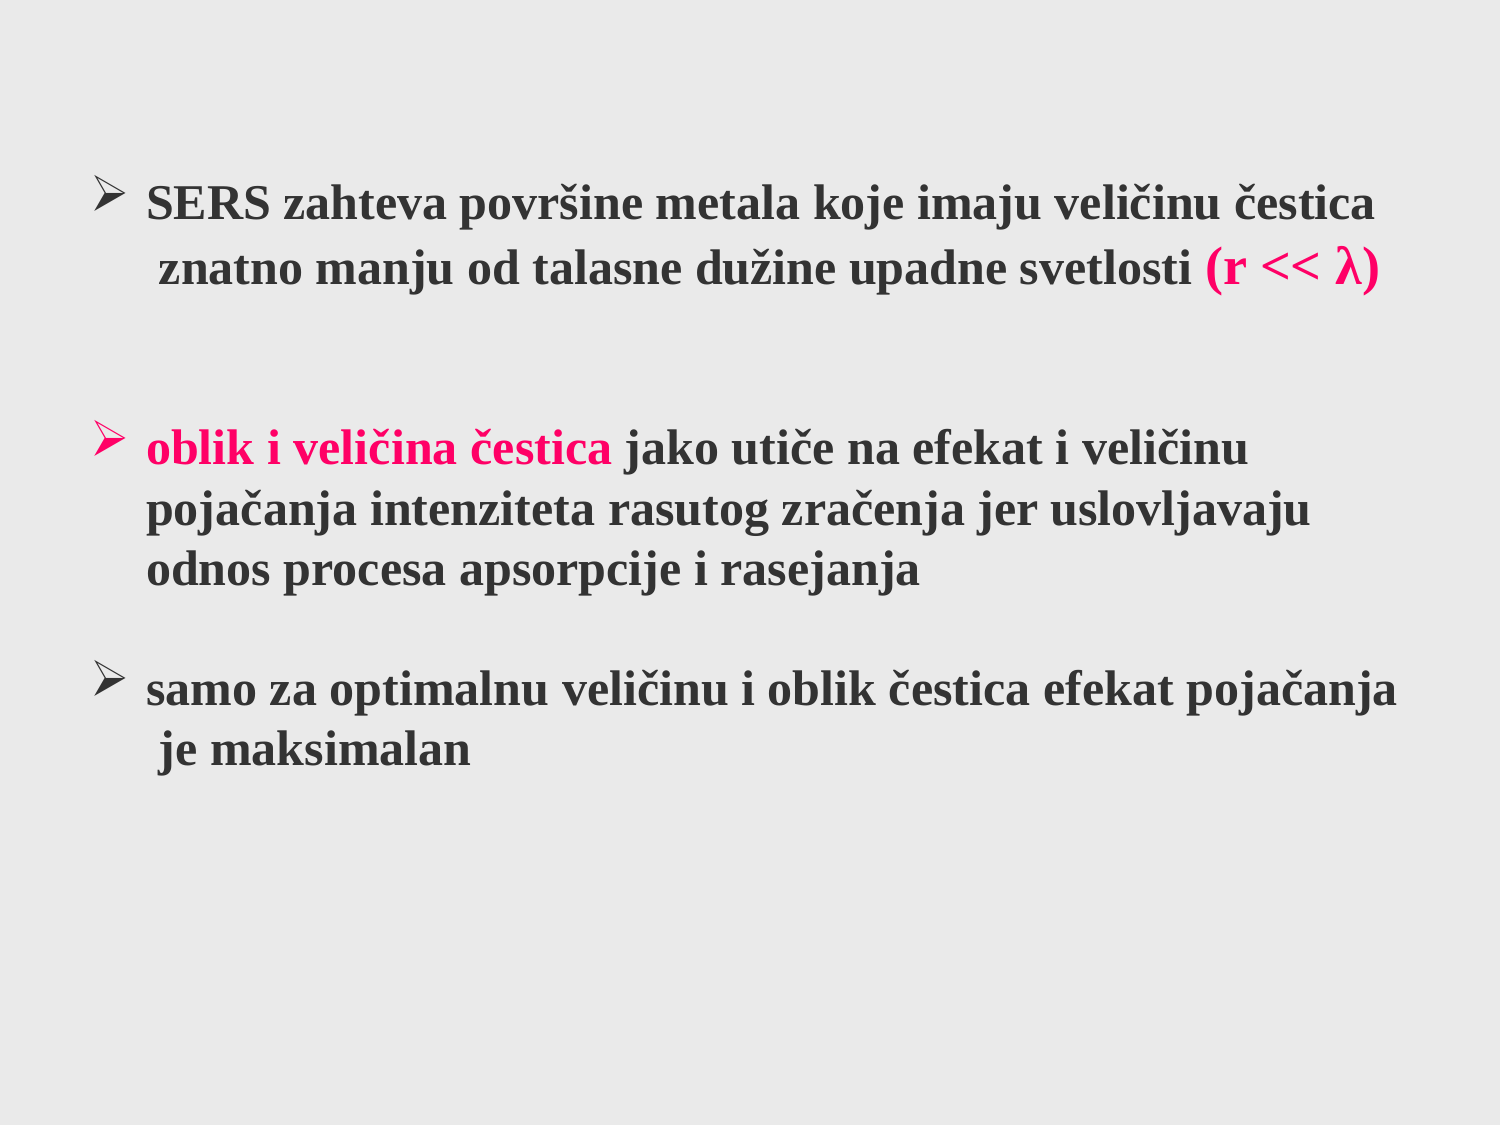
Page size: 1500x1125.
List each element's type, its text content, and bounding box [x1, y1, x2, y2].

list SERS zahteva površine metala koje imaju veličinu čestica znatno manju od talasne dužine upadne svetlosti (r << λ) oblik i veličina čestica jako utiče na efekat i veličinu pojačanja intenziteta rasutog zračenja jer uslovljavaju odnos procesa apsorpcije i rasejanja samo za optimalnu veličinu i oblik čestica efekat pojačanja je maksimalan [75, 112, 1425, 1013]
